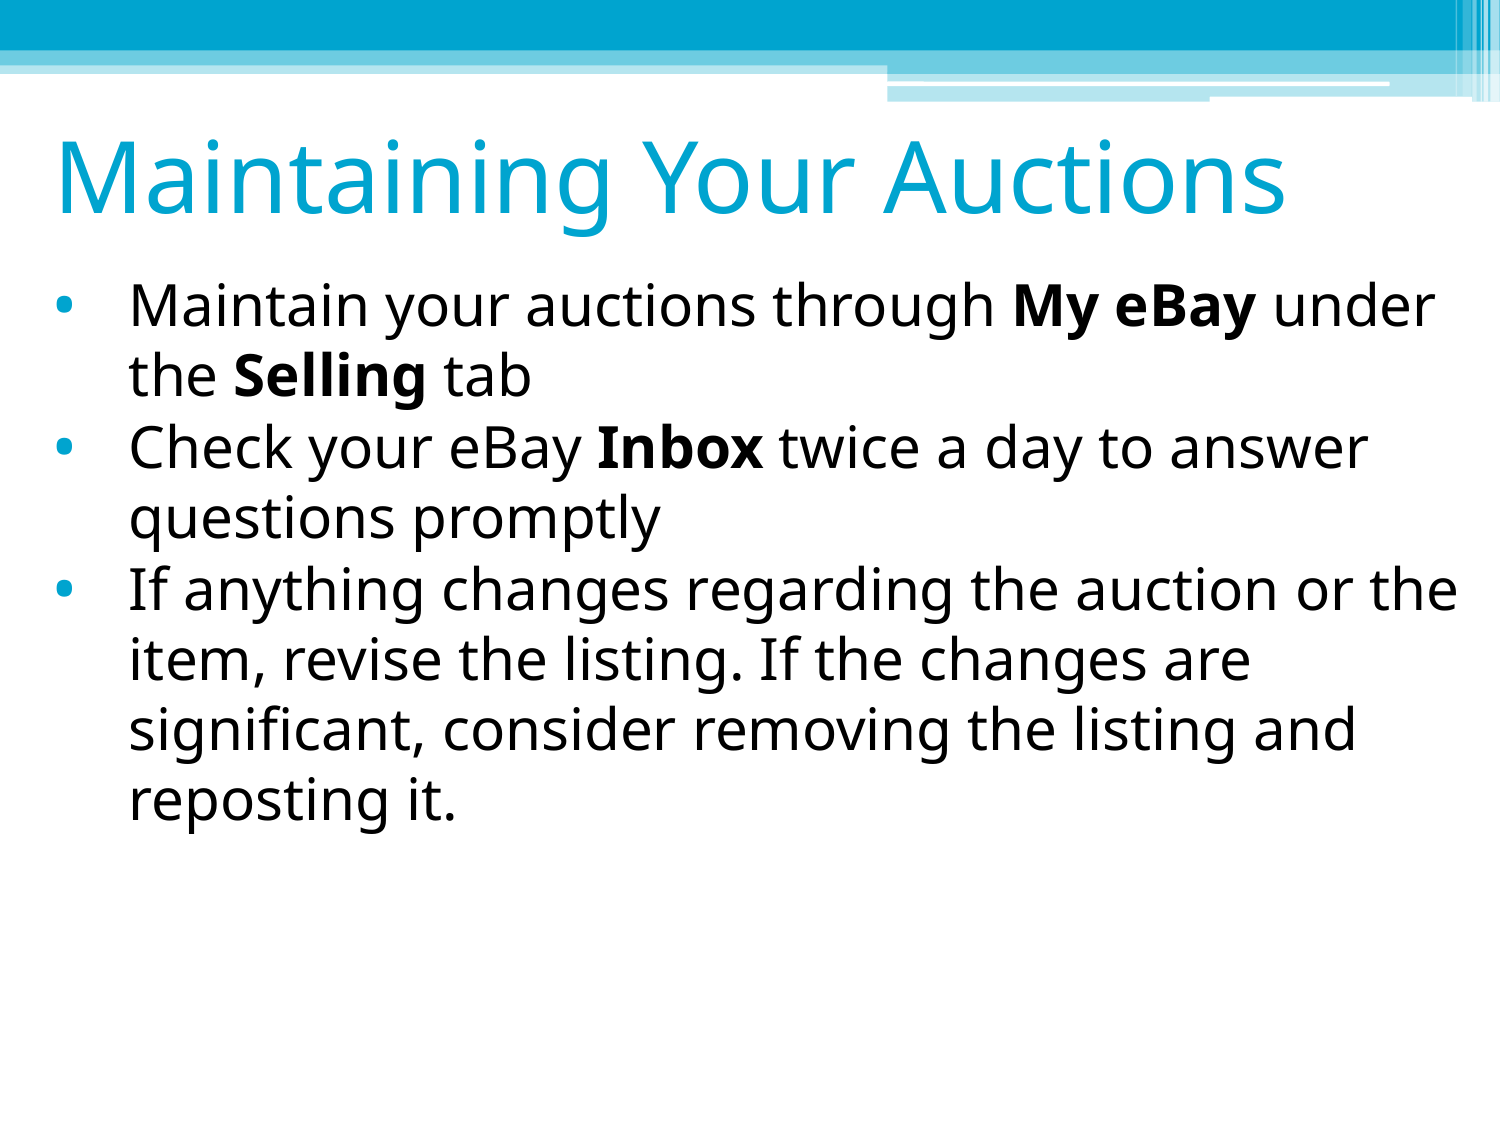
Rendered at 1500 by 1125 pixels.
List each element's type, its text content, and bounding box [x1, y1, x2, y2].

list Maintain your auctions through My eBay under the Selling tab Check your eBay Inbox twice a day to answer questions promptly If anything changes regarding the auction or the item, revise the listing. If the changes are significant, consider removing the listing and reposting it. [39, 261, 1500, 1125]
title Maintaining Your Auctions [39, 87, 1500, 261]
